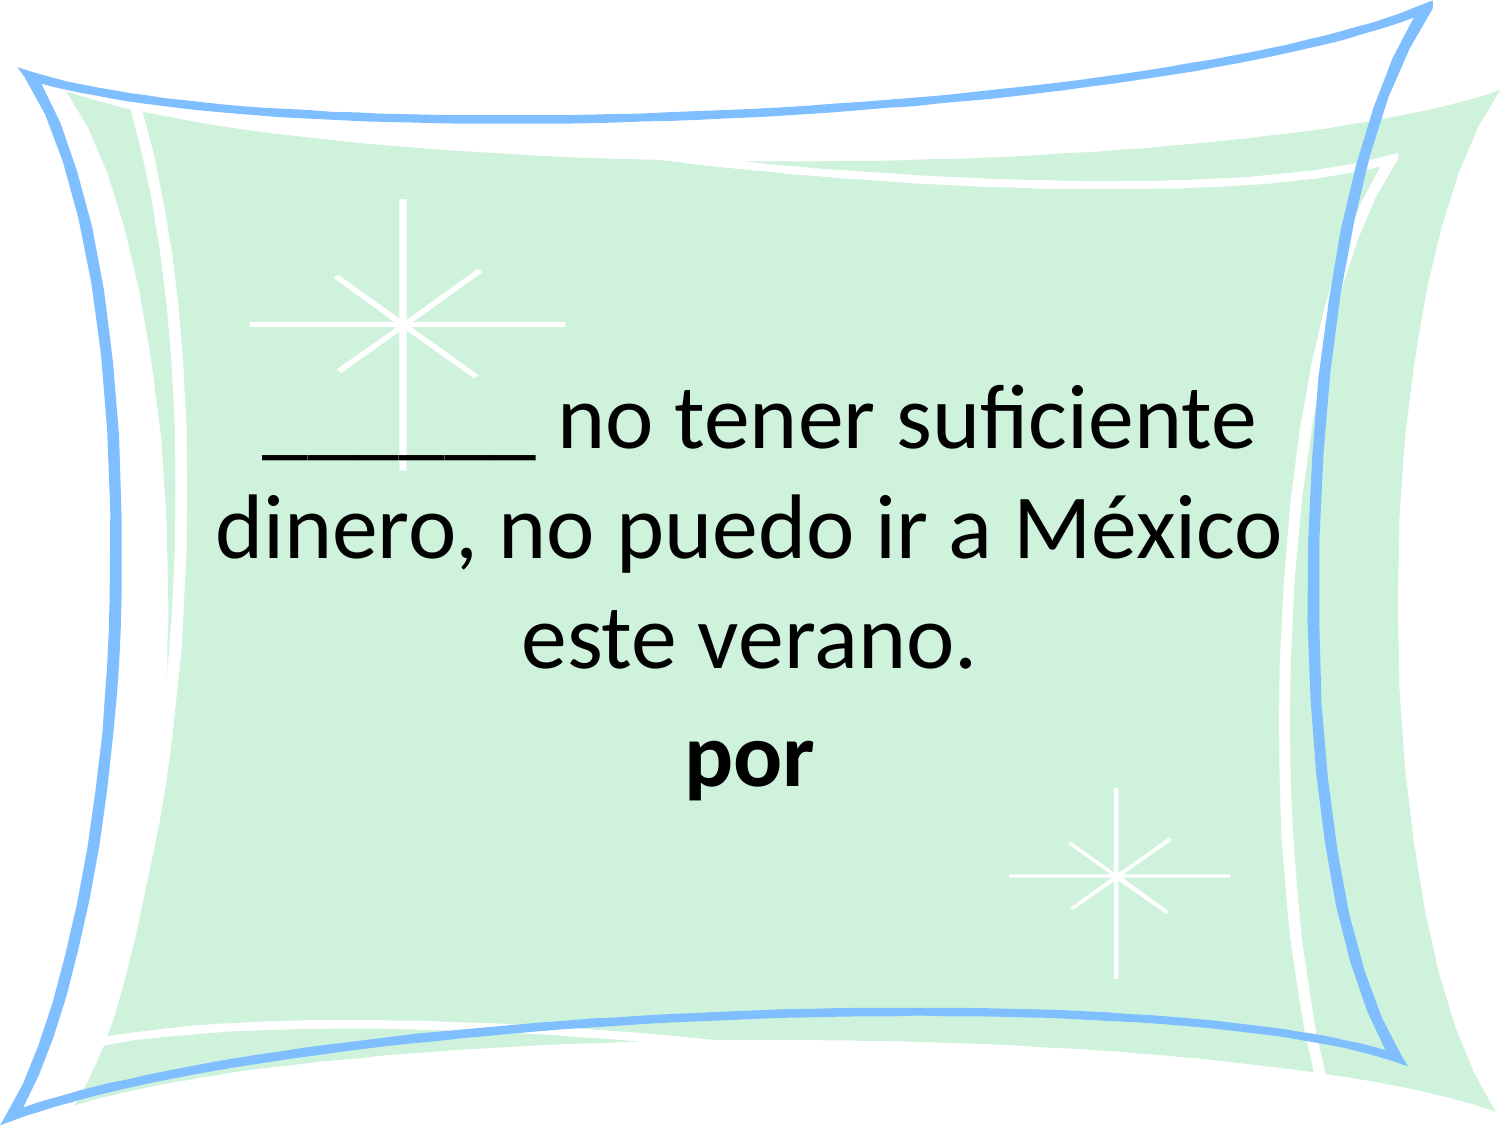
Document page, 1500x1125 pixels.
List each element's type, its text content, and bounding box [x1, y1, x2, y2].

text_box ______ no tener suficiente dinero, no puedo ir a México este verano. [112, 349, 1388, 591]
text_box por [224, 687, 1275, 975]
